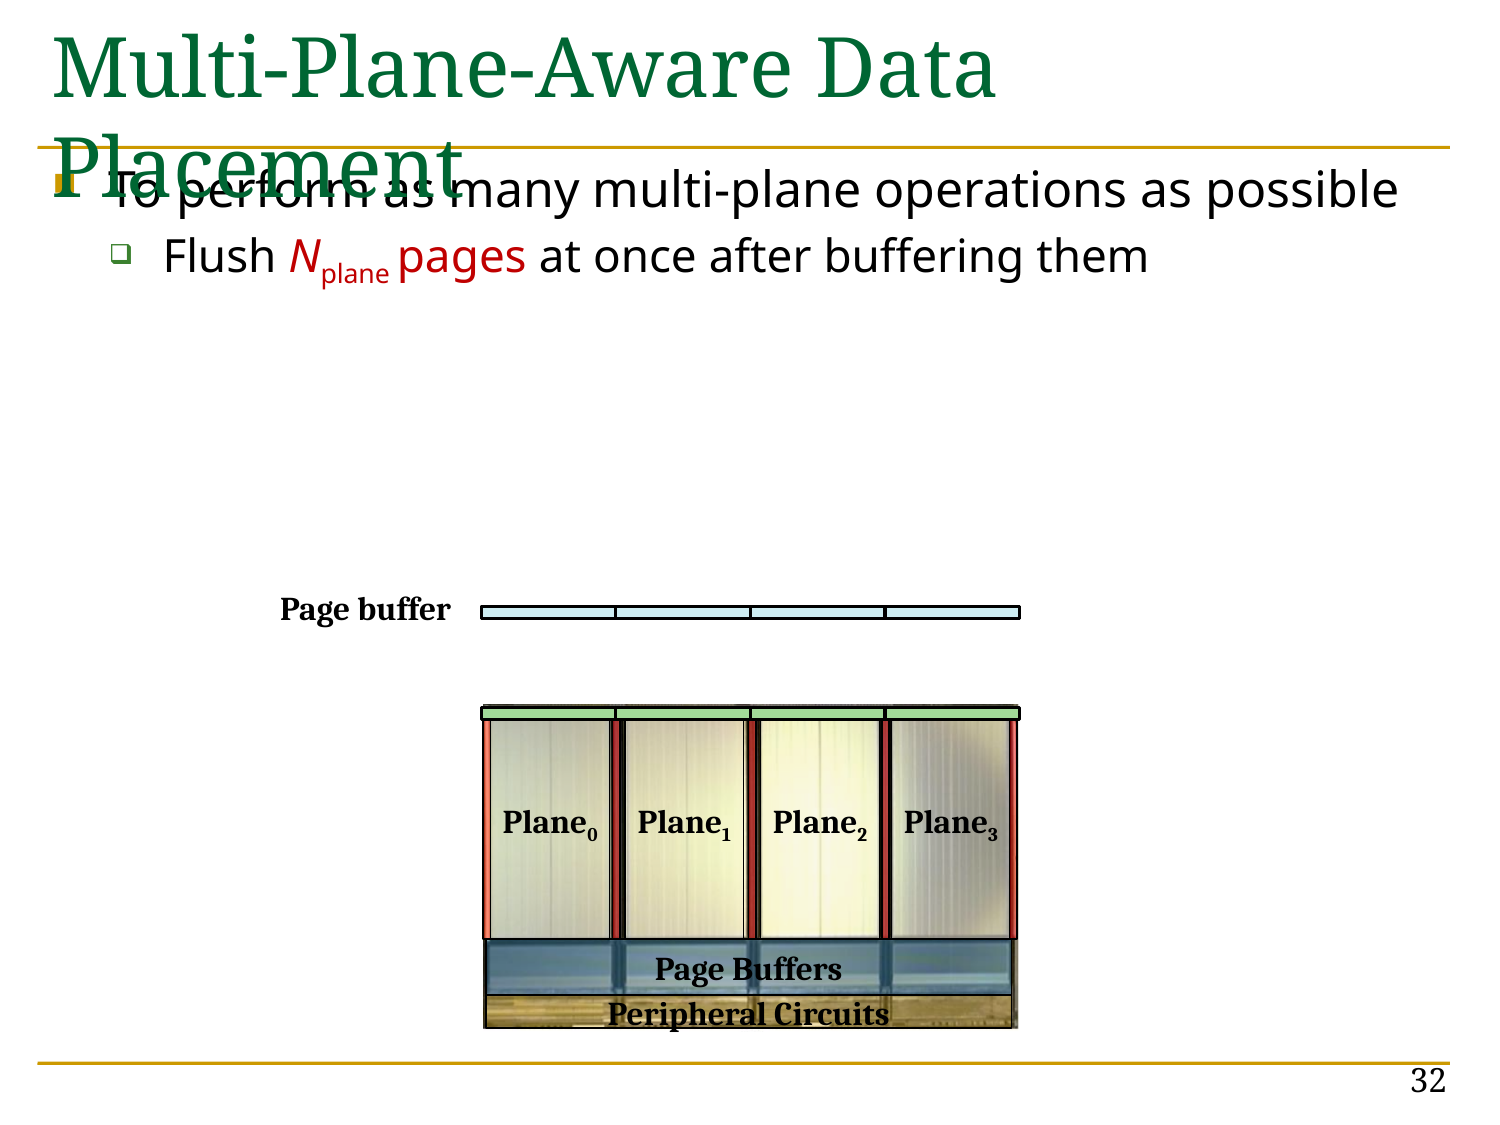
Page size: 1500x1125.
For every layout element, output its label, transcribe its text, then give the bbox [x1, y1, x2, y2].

list To perform as many multi-plane operations as possible Flush Nplane pages at once after buffering them [37, 149, 1450, 1063]
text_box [480, 605, 1021, 619]
title Multi-Plane-Aware Data Placement [36, 6, 1449, 119]
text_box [478, 699, 1022, 1032]
text_box Page buffer [265, 579, 467, 635]
slide_number 32 [1111, 1036, 1462, 1112]
